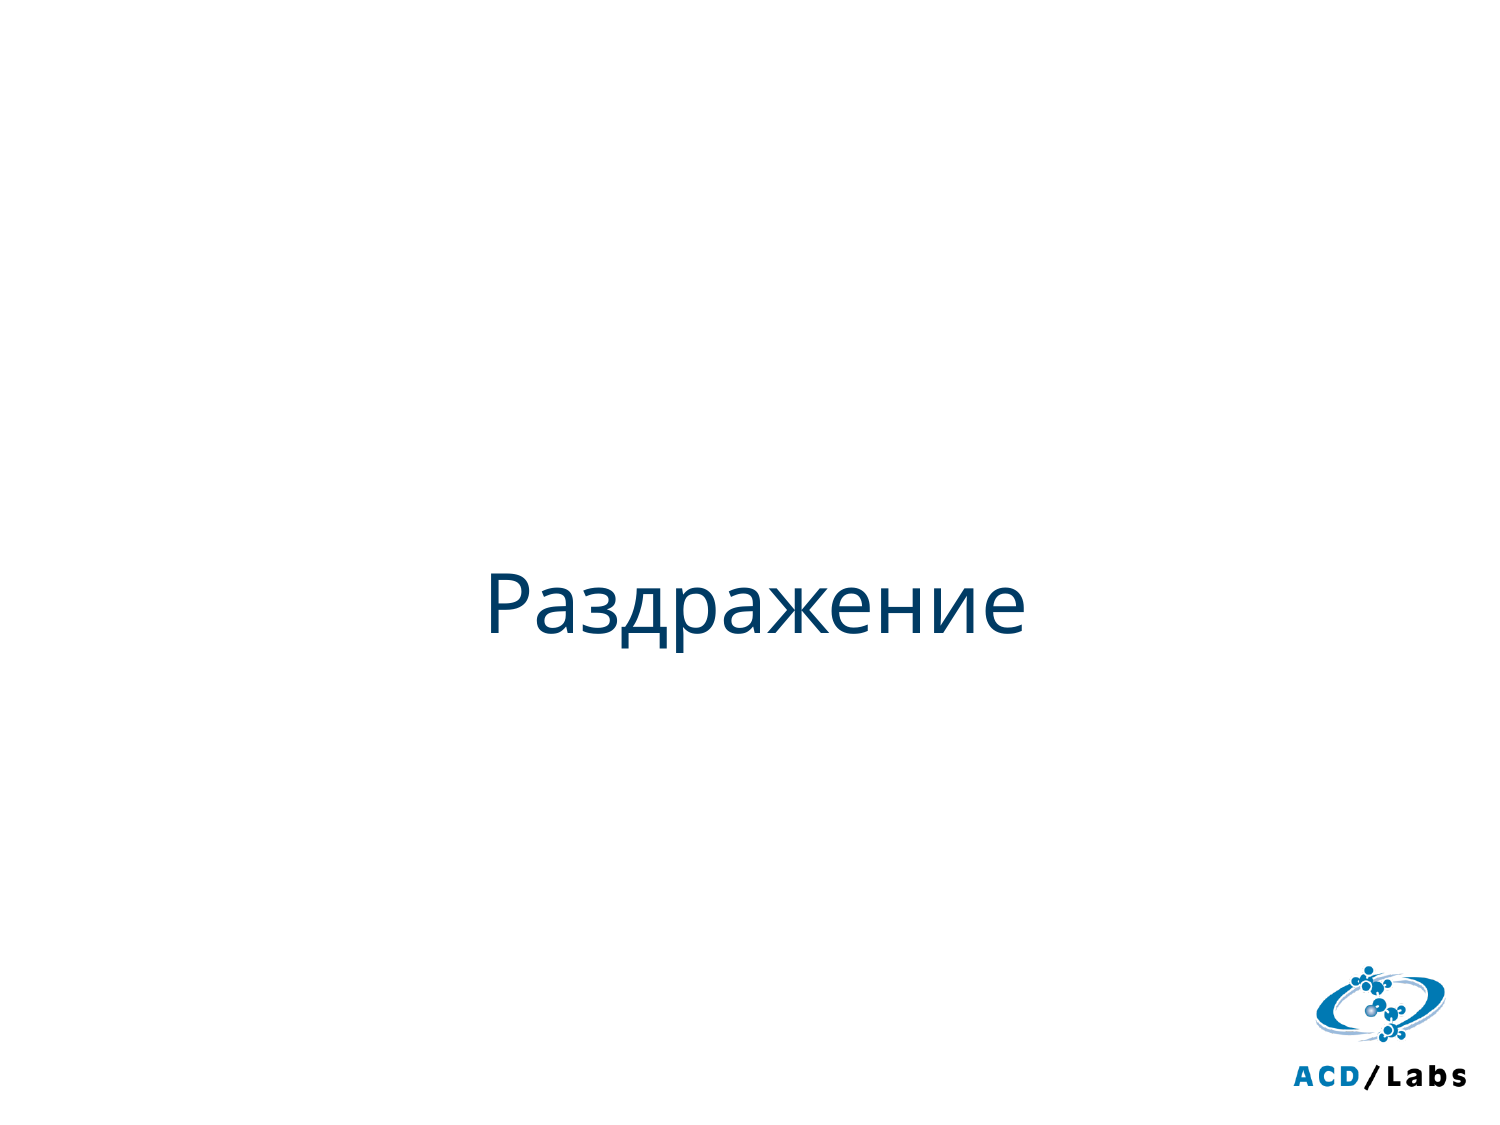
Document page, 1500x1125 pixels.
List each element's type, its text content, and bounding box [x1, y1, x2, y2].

list Раздражение [118, 476, 1394, 724]
picture [1293, 964, 1471, 1101]
